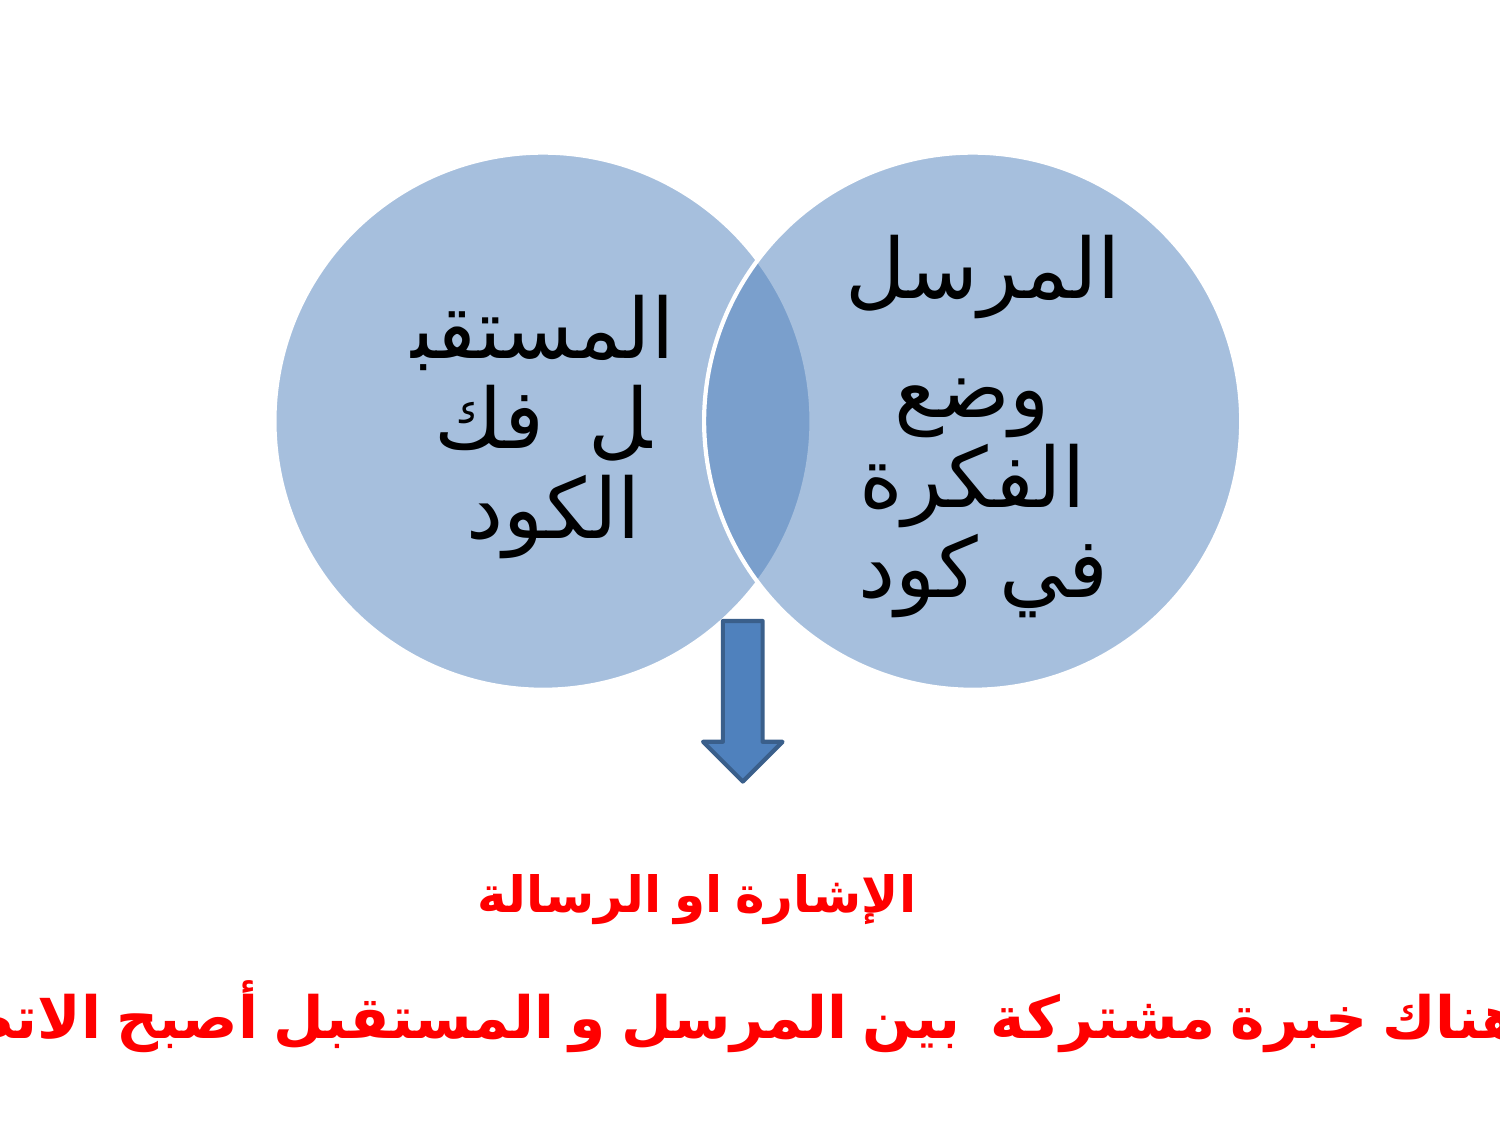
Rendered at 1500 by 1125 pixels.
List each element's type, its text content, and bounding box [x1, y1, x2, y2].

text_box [257, 152, 1259, 691]
text_box اذا كانت هناك خبرة مشتركة بين المرسل و المستقبل أصبح الاتصال سهلا [0, 972, 1500, 1058]
text_box [701, 698, 785, 784]
text_box الإشارة او الرسالة [449, 855, 932, 931]
